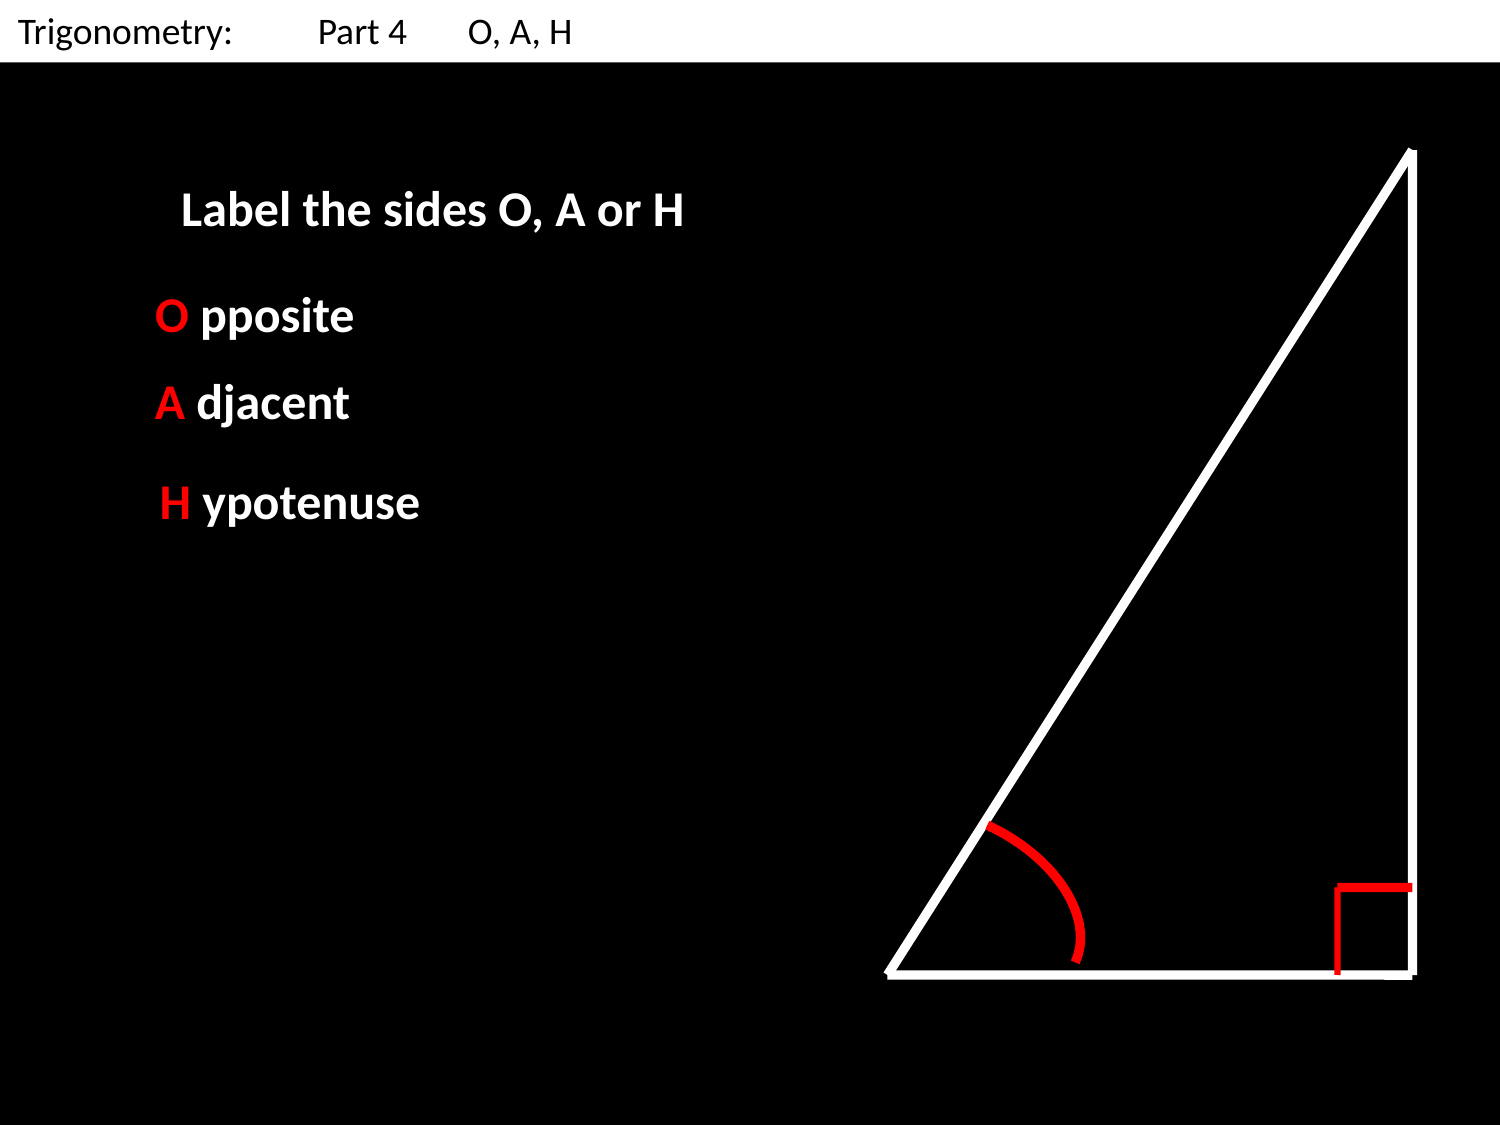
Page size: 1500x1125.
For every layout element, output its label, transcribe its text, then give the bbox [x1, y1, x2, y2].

text_box H ypotenuse [144, 462, 436, 538]
text_box Trigonometry: Part 4 O, A, H [3, 0, 633, 105]
text_box [633, 0, 1500, 64]
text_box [737, 299, 1500, 826]
text_box [950, 834, 1081, 963]
text_box Label the sides O, A or H [166, 168, 700, 244]
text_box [1330, 893, 1419, 969]
text_box SOH CAH TOA [0, 312, 188, 463]
text_box O pposite [140, 274, 370, 350]
text_box A djacent [188, 362, 366, 438]
